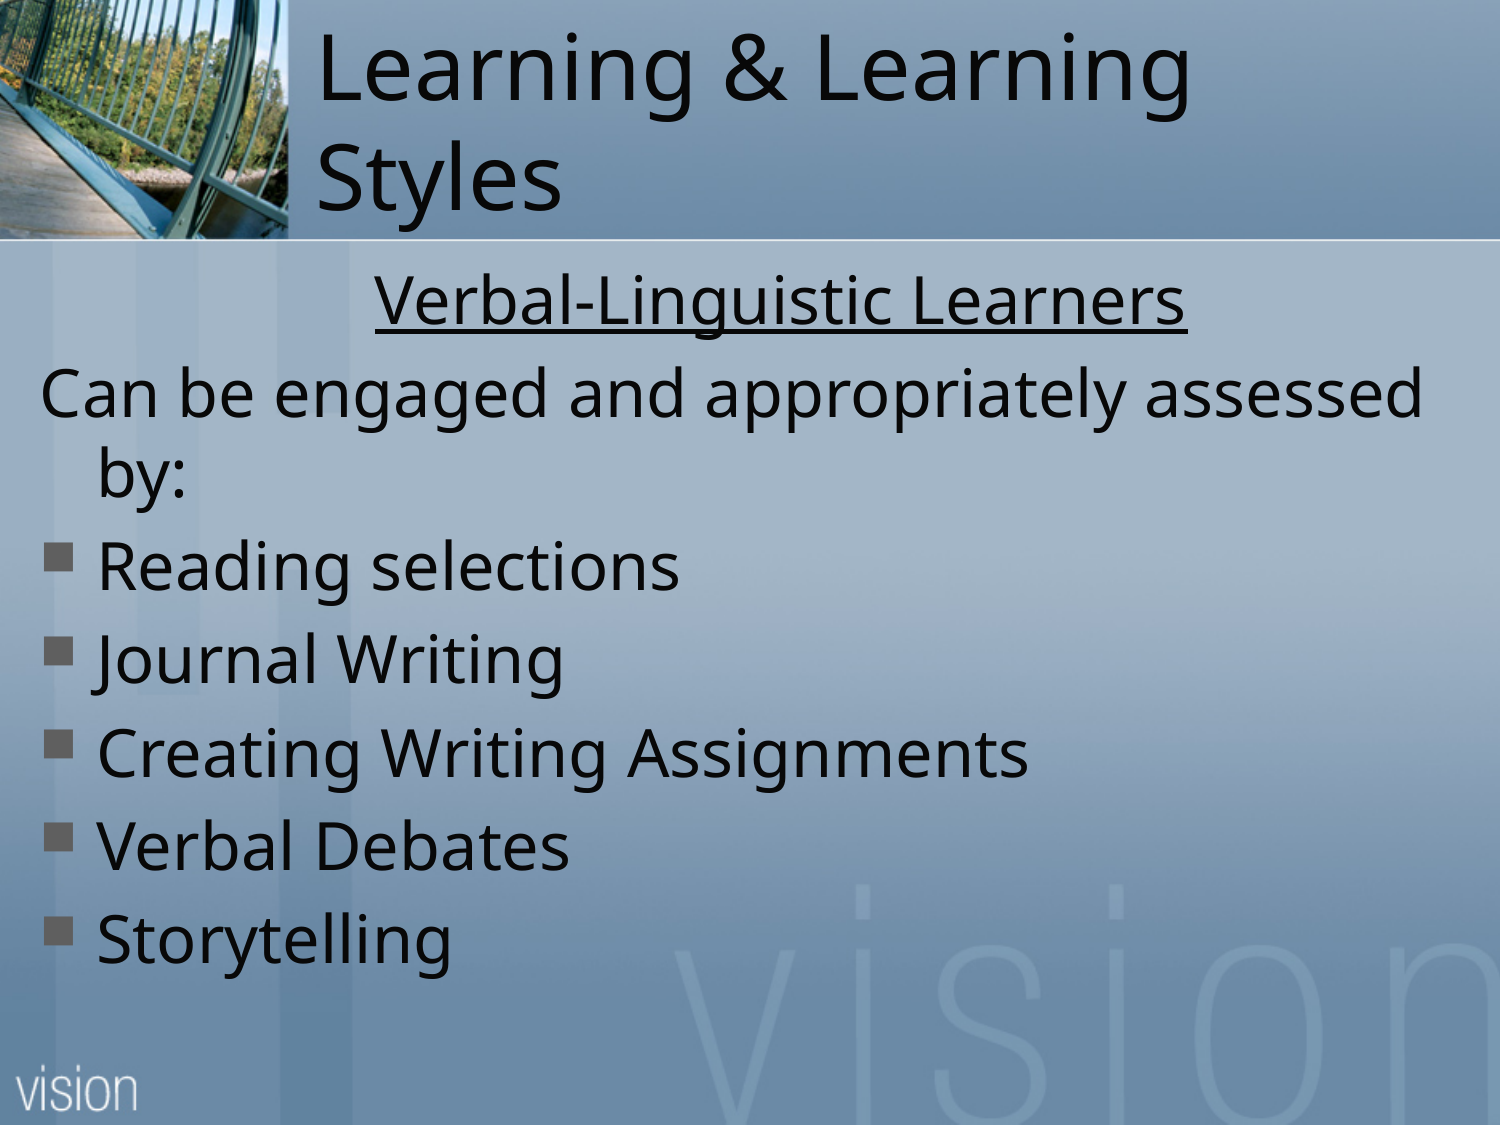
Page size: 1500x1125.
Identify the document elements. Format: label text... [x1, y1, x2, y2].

list Verbal-Linguistic Learners Can be engaged and appropriately assessed by: Reading selections Journal Writing Creating Writing Assignments Verbal Debates Storytelling [24, 249, 1500, 1083]
title Learning & Learning Styles [299, 30, 1462, 207]
picture [0, 0, 1500, 1125]
